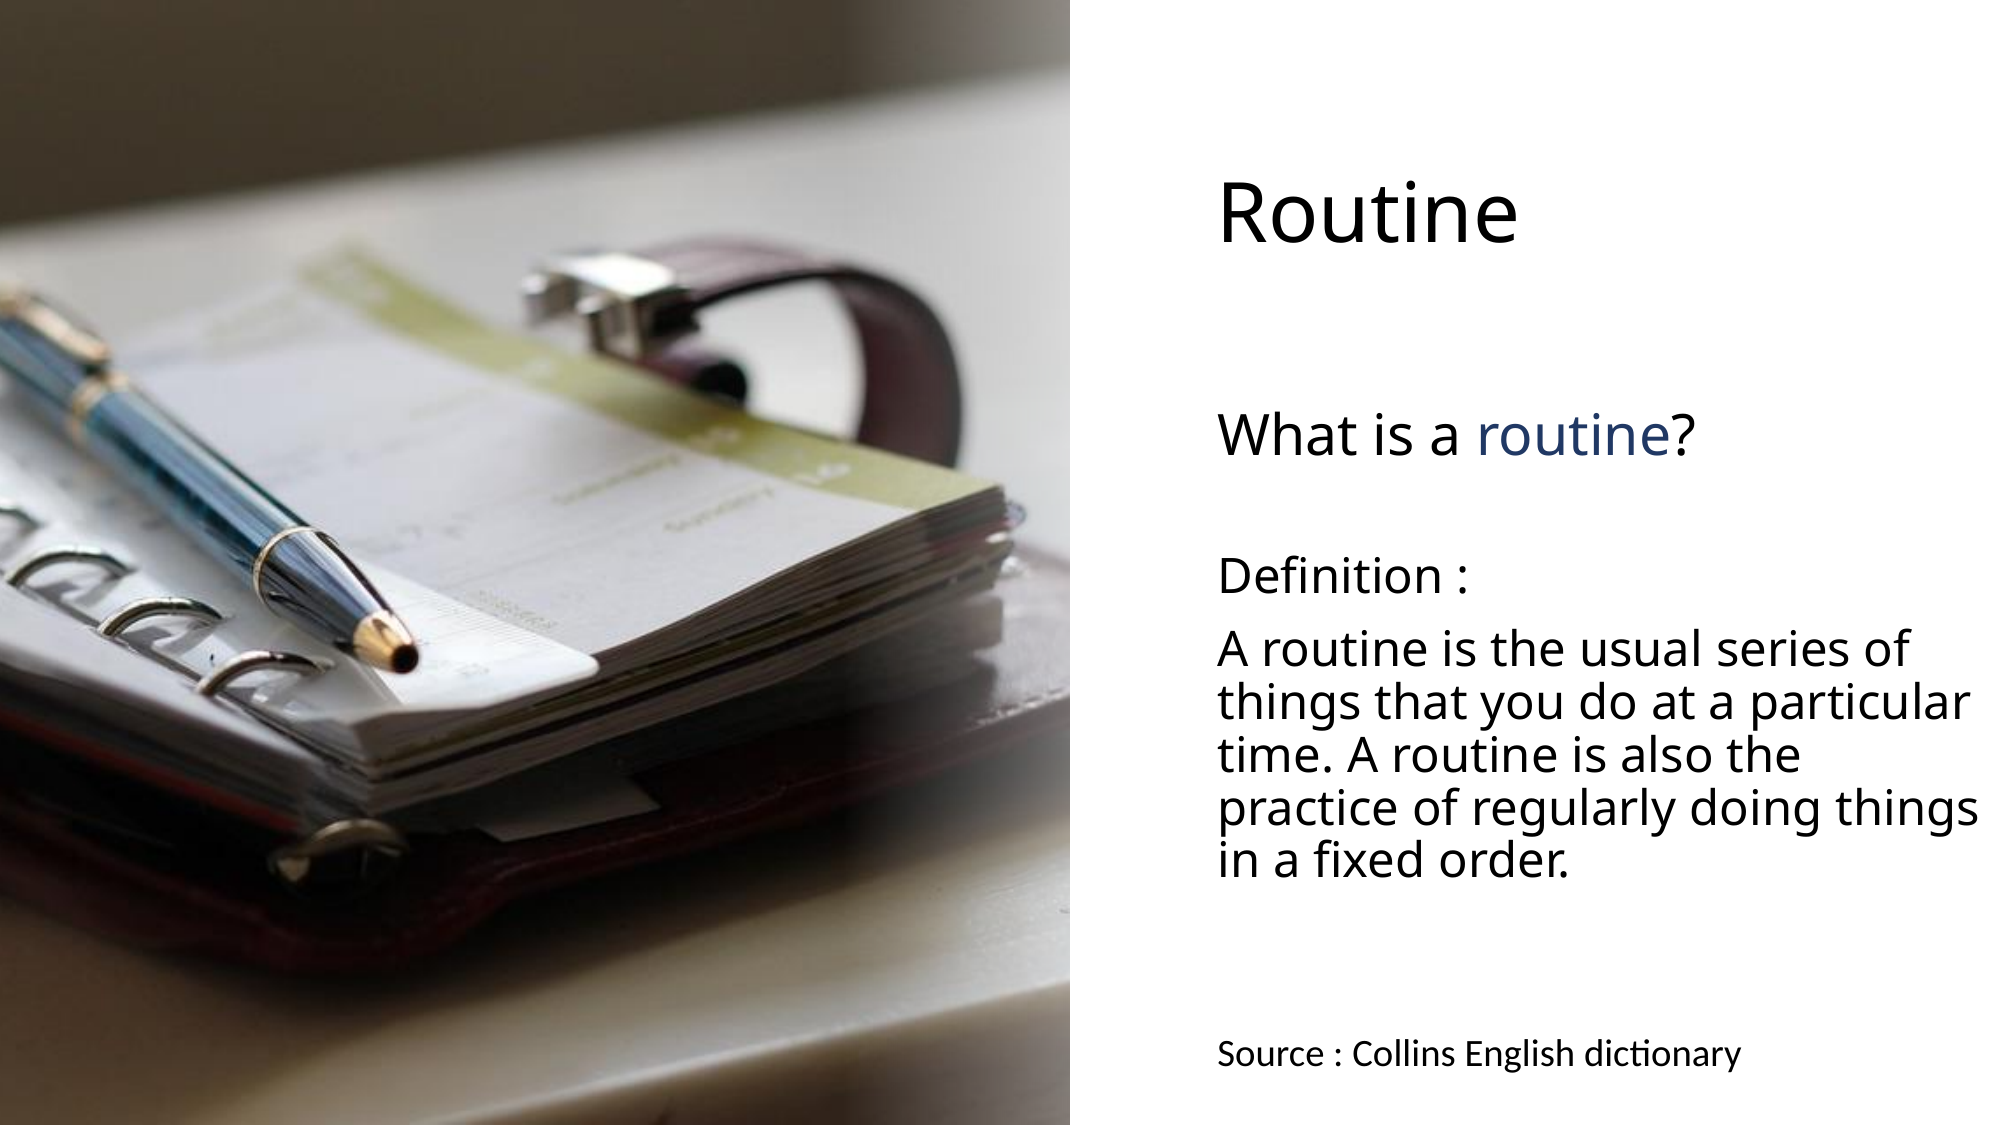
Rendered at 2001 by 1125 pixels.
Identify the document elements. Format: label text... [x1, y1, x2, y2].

picture [0, 0, 1070, 1125]
text_box [1070, 0, 2000, 1125]
list What is a routine? Definition : A routine is the usual series of things that you do at a particular time. A routine is also the practice of regularly doing things in a fixed order. Source : Collins English dictionary [1202, 332, 2000, 1085]
slide_number 8 [1412, 1042, 1863, 1103]
title Routine [1201, 59, 1863, 372]
